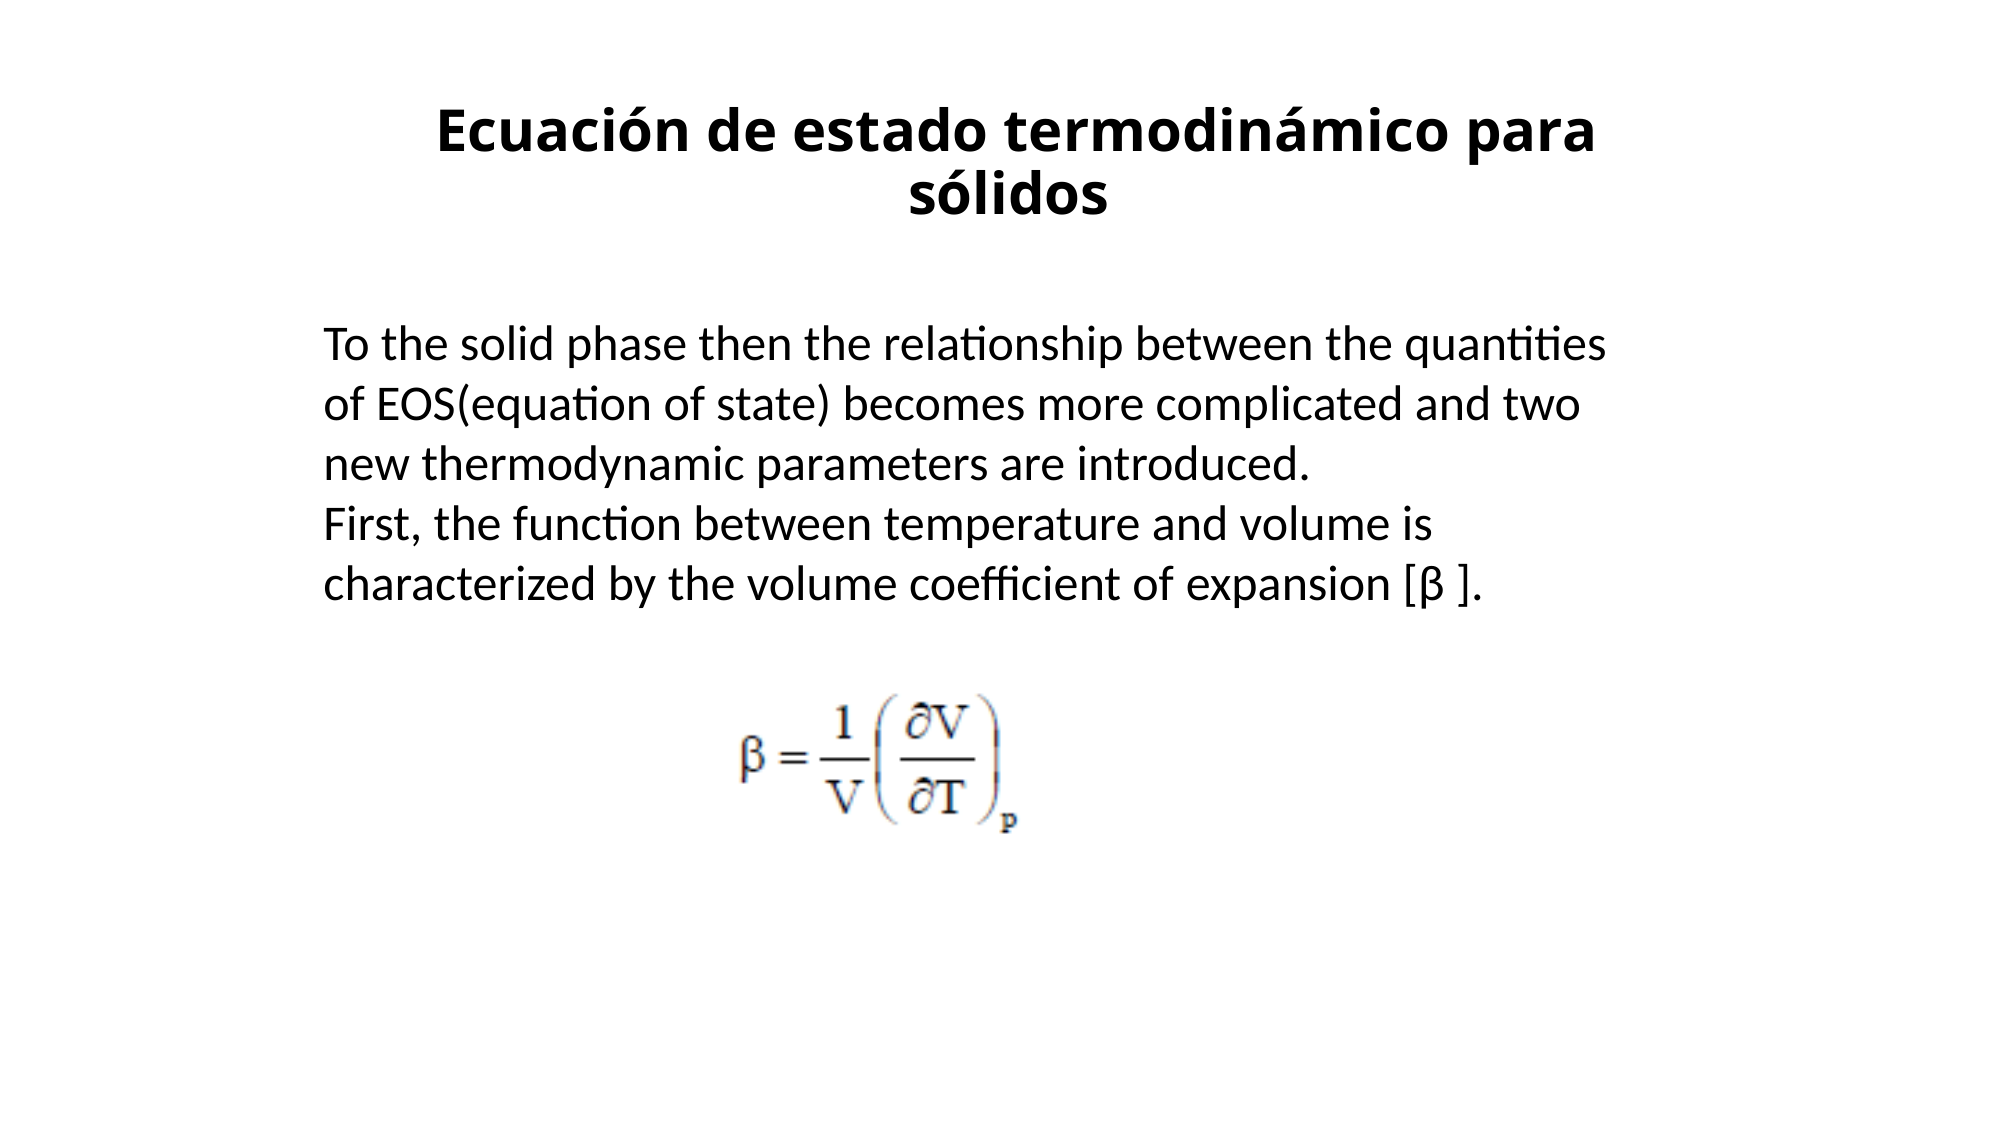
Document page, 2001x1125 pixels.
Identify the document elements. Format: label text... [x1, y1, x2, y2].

title Ecuación de estado termodinámico para sólidos [378, 93, 1654, 235]
picture [660, 656, 1095, 856]
text_box To the solid phase then the relationship between the quantities of EOS(equation of state) becomes more complicated and two new thermodynamic parameters are introduced. First, the function between temperature and volume is characterized by the volume coefficient of expansion [β ]. [308, 257, 1668, 933]
